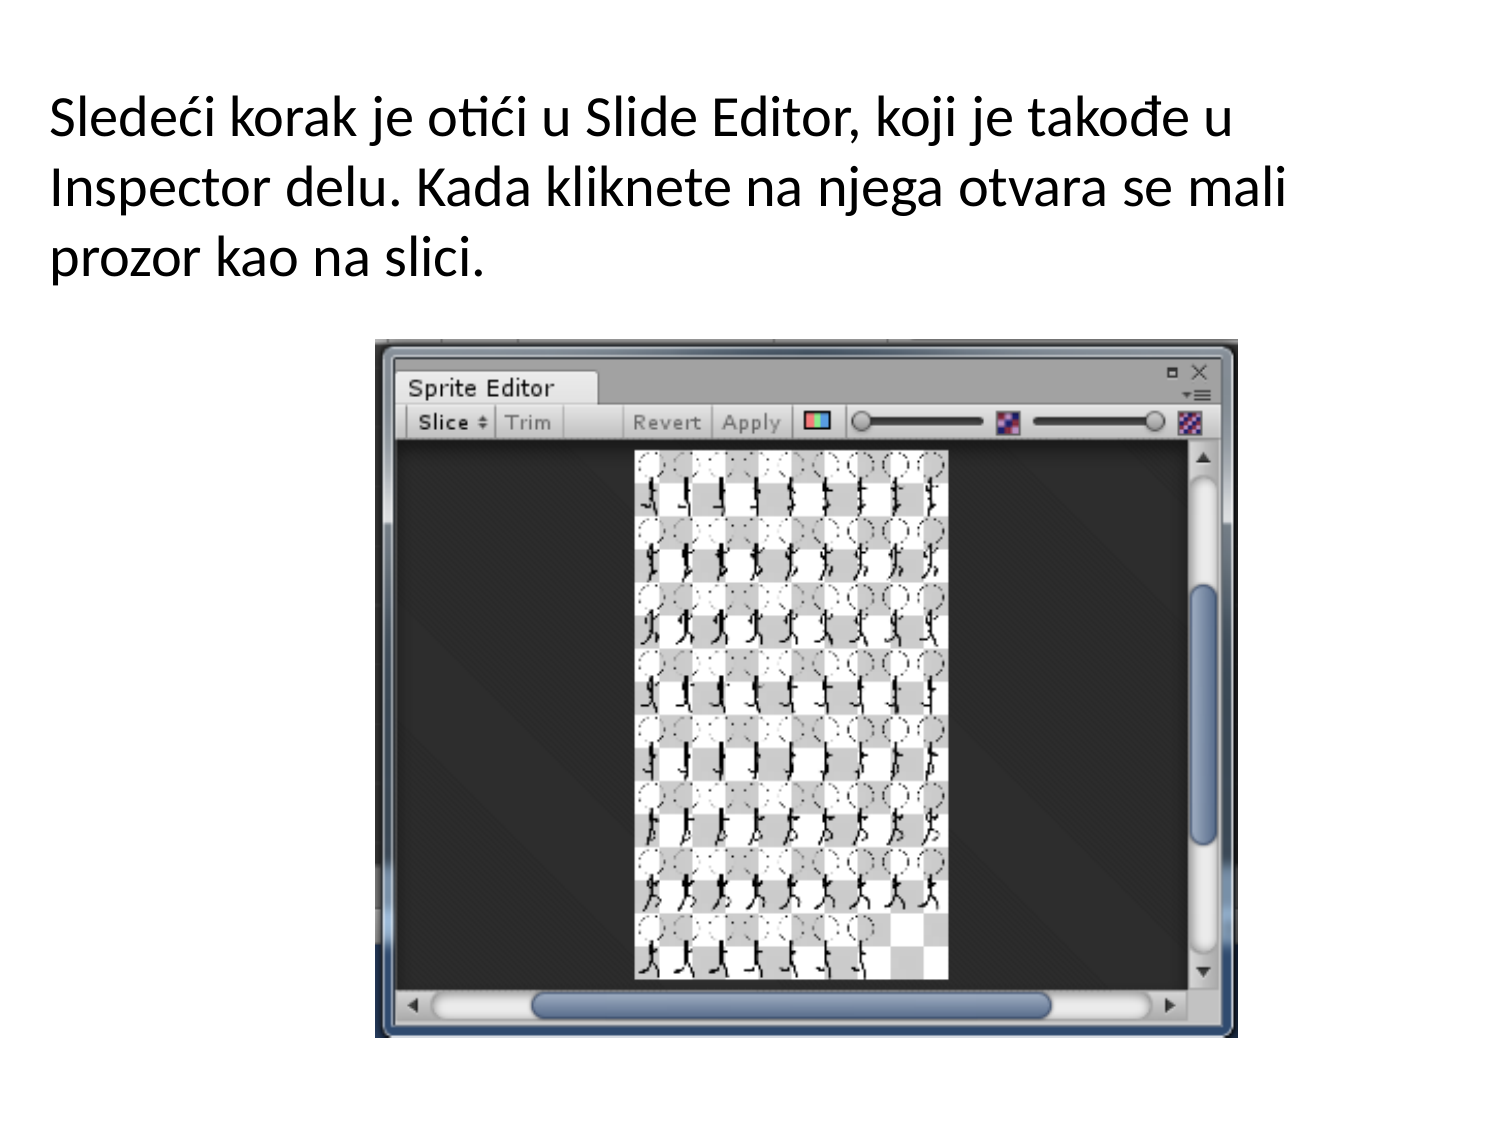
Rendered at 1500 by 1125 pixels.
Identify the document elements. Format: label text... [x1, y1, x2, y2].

text_box Sledeći korak je otići u Slide Editor, koji je takođe u Inspector delu. Kada kliknete na njega otvara se mali prozor kao na slici. [35, 70, 1430, 295]
picture [374, 339, 1238, 1038]
